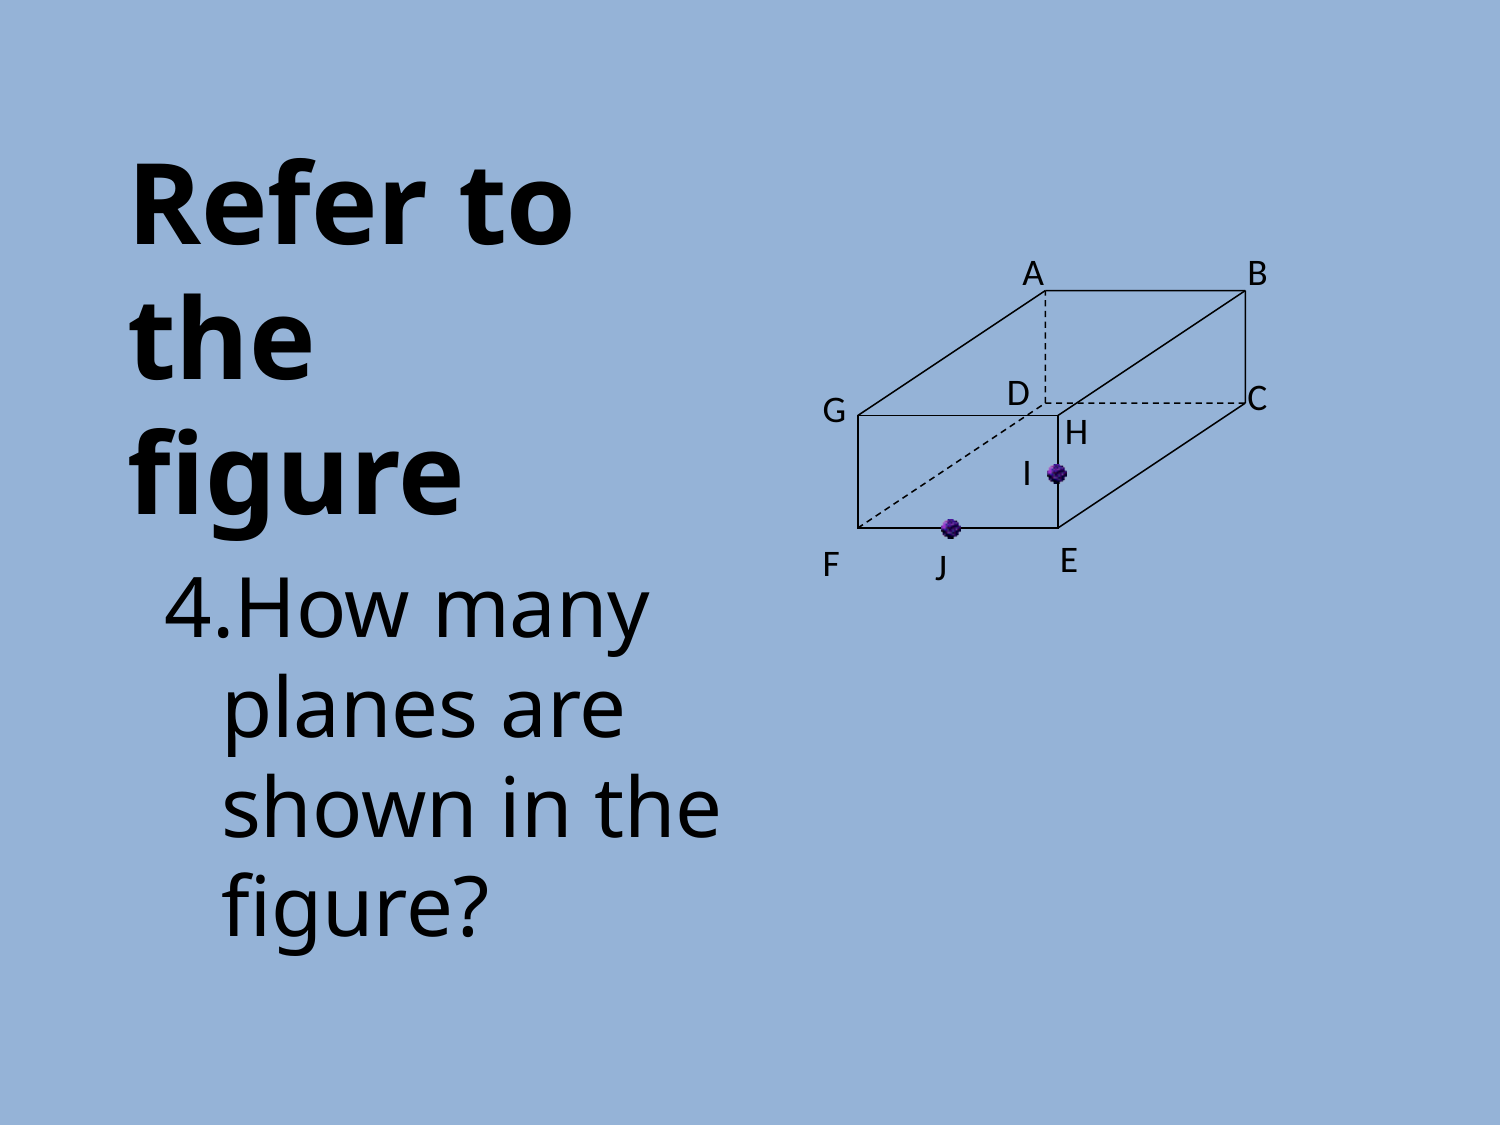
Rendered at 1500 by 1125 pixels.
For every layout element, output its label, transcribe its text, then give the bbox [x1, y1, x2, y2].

text_box B [1232, 240, 1308, 301]
text_box G [807, 378, 883, 438]
text_box Refer to the figure [112, 124, 613, 545]
text_box F [807, 531, 883, 591]
picture [941, 519, 961, 539]
picture [1047, 464, 1067, 484]
text_box A [1007, 240, 1083, 301]
text_box C [1232, 365, 1308, 426]
text_box J [920, 535, 996, 596]
text_box D [992, 360, 1068, 421]
text_box E [1045, 528, 1121, 588]
text_box I [1007, 440, 1083, 501]
text_box H [1049, 399, 1125, 460]
text_box How many planes are shown in the figure? [150, 546, 800, 1018]
text_box [857, 415, 1058, 529]
